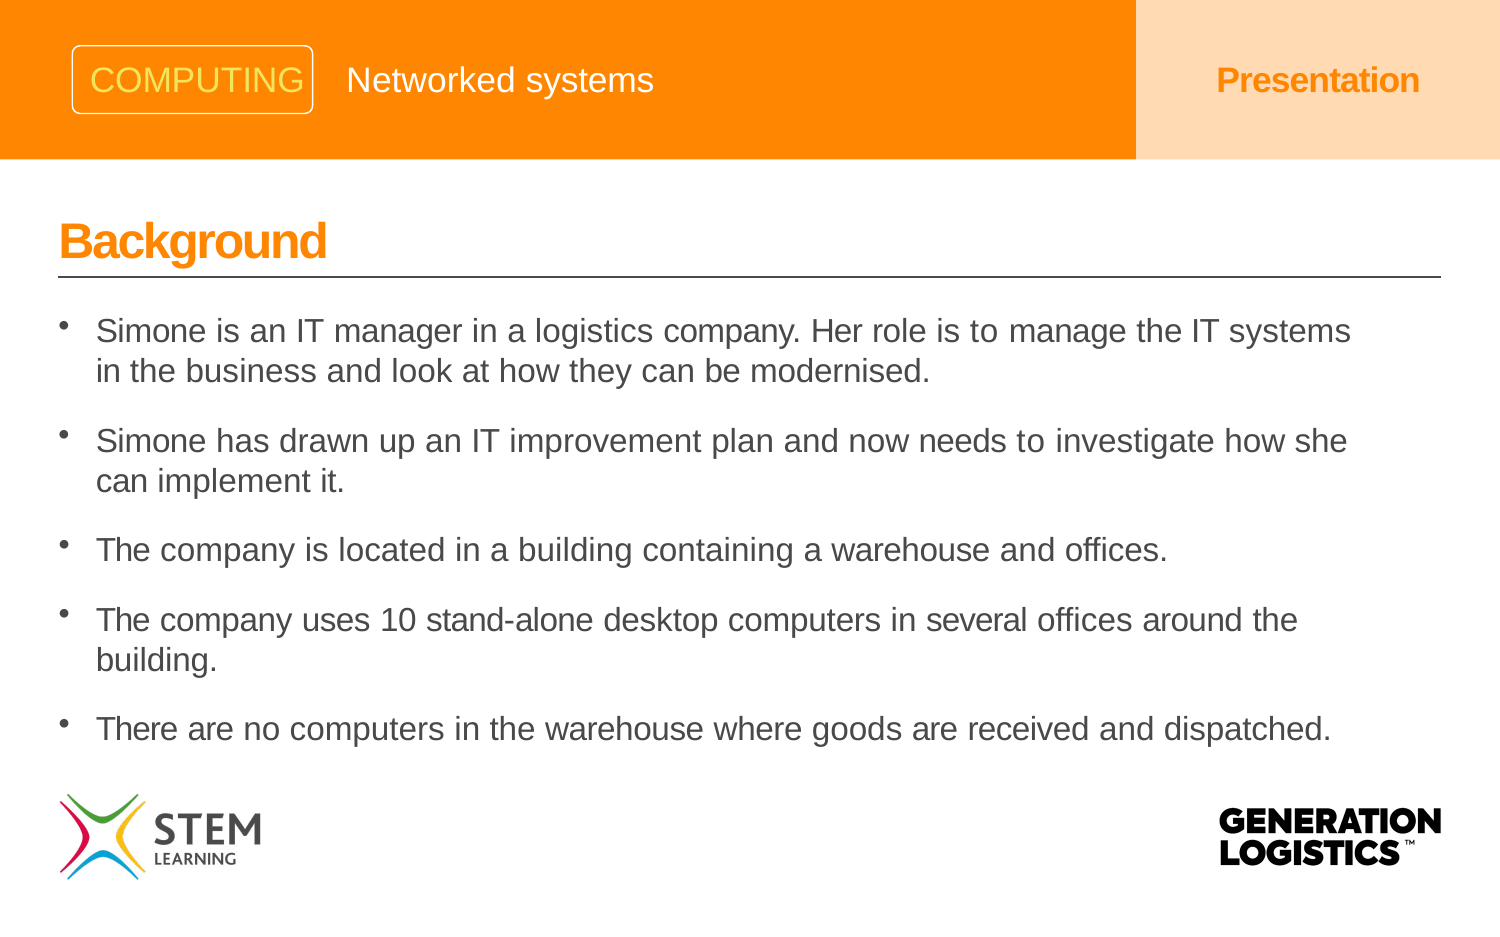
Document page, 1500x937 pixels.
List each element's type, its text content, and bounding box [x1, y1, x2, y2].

list Simone is an IT manager in a logistics company. Her role is to manage the IT systems in the business and look at how they can be modernised. Simone has drawn up an IT improvement plan and now needs to investigate how she can implement it. The company is located in a building containing a warehouse and offices. The company uses 10 stand-alone desktop computers in several offices around the building. There are no computers in the warehouse where goods are received and dispatched. [56, 307, 1421, 838]
text_box Presentation [1214, 55, 1423, 100]
text_box [72, 45, 313, 114]
text_box Background [56, 205, 331, 268]
picture [1219, 807, 1441, 866]
title Networked systems [344, 55, 665, 214]
picture [59, 838, 261, 880]
